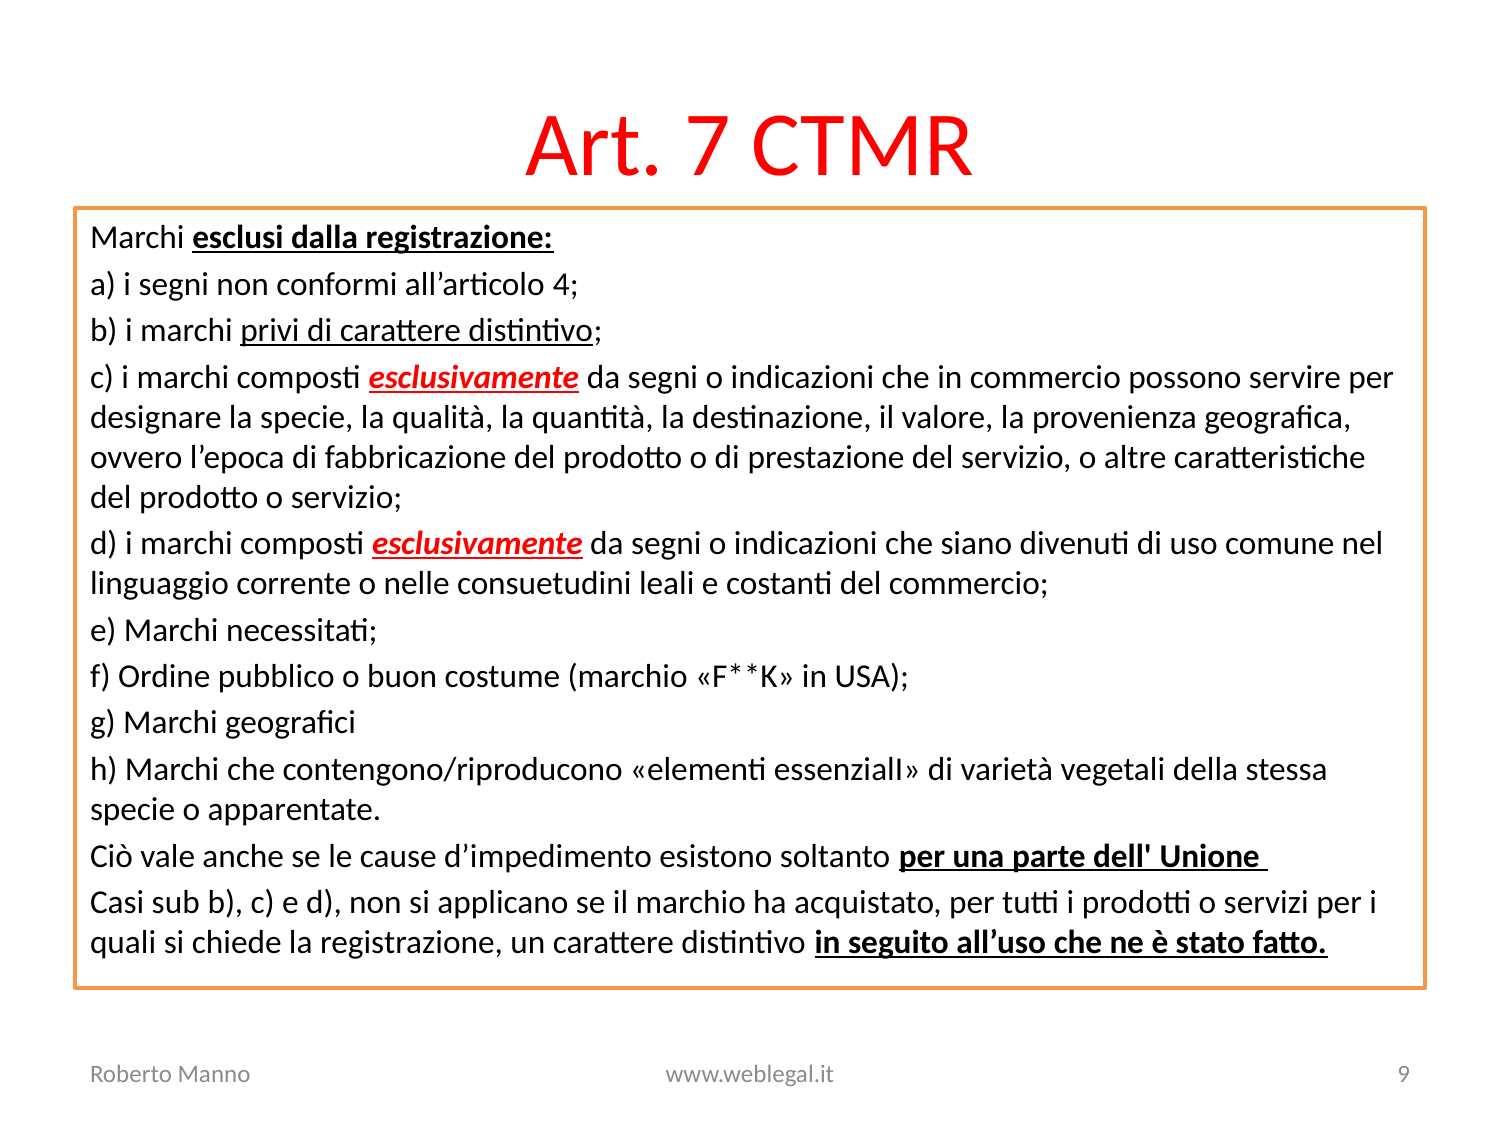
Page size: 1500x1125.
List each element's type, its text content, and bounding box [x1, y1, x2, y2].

slide_number Roberto Manno [75, 1042, 425, 1103]
title Art. 7 CTMR [75, 45, 1425, 206]
slide_number 9 [1074, 1042, 1425, 1103]
list Marchi esclusi dalla registrazione: a) i segni non conformi all’articolo 4; b) i marchi privi di carattere distintivo; c) i marchi composti esclusivamente da segni o indicazioni che in commercio possono servire per designare la specie, la qualità, la quantità, la destinazione, il valore, la provenienza geografica, ovvero l’epoca di fabbricazione del prodotto o di prestazione del servizio, o altre caratteristiche del prodotto o servizio; d) i marchi composti esclusivamente da segni o indicazioni che siano divenuti di uso comune nel linguaggio corrente o nelle consuetudini leali e costanti del commercio; e) Marchi necessitati; f) Ordine pubblico o buon costume (marchio «F**K» in USA); g) Marchi geografici h) Marchi che contengono/riproducono «elementi essenzialI» di varietà vegetali della stessa specie o apparentate. Ciò vale anche se le cause d’impedimento esistono soltanto per una parte dell' Unione Casi sub b), c) e d), non si applicano se il marchio ha acquistato, per tutti i prodotti o servizi per i quali si chiede la registrazione, un carattere distintivo in seguito all’uso che ne è stato fatto. [73, 206, 1427, 990]
footer www.weblegal.it [512, 1042, 988, 1103]
